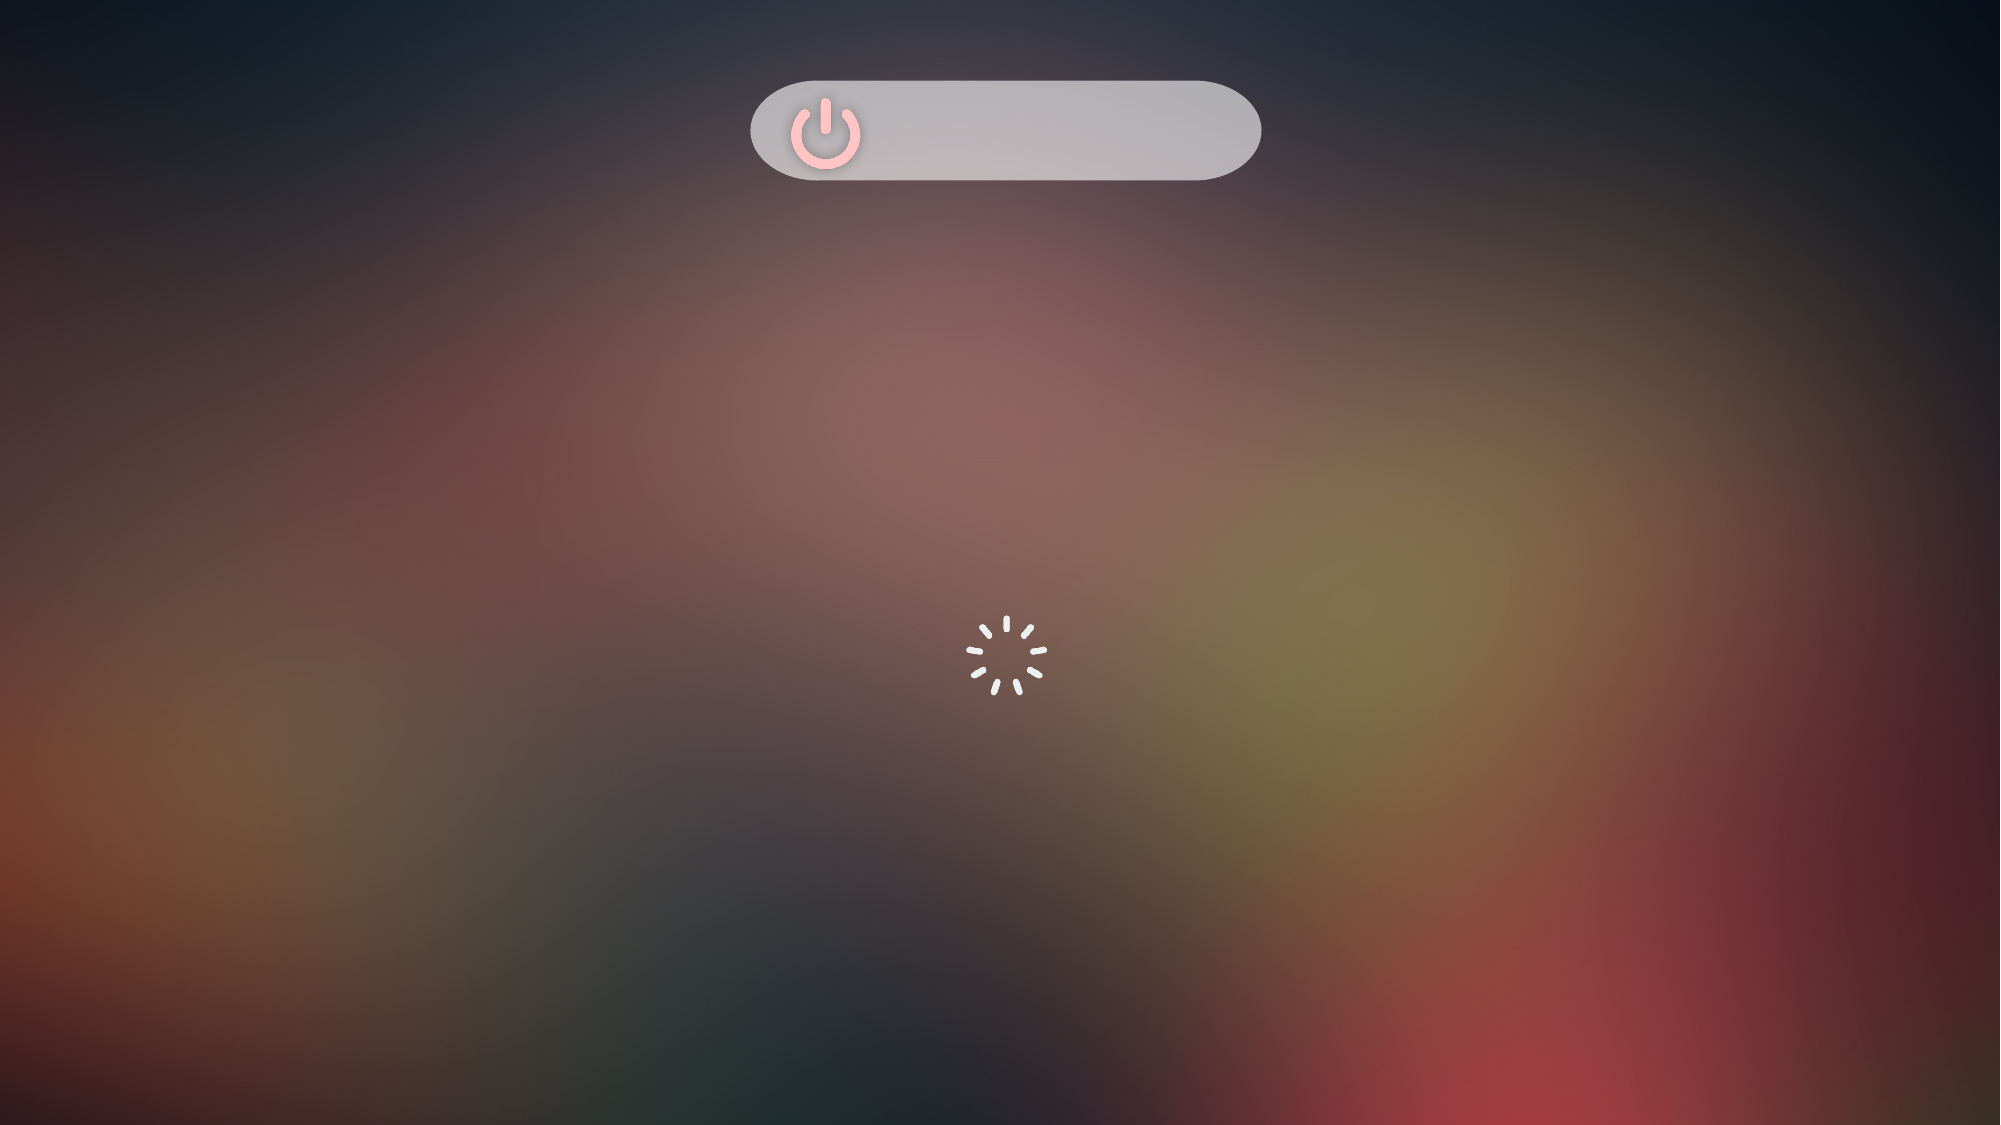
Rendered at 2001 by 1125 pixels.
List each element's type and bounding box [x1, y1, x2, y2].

text_box [749, 94, 770, 167]
picture [0, 0, 2000, 1125]
text_box [884, 79, 1263, 182]
